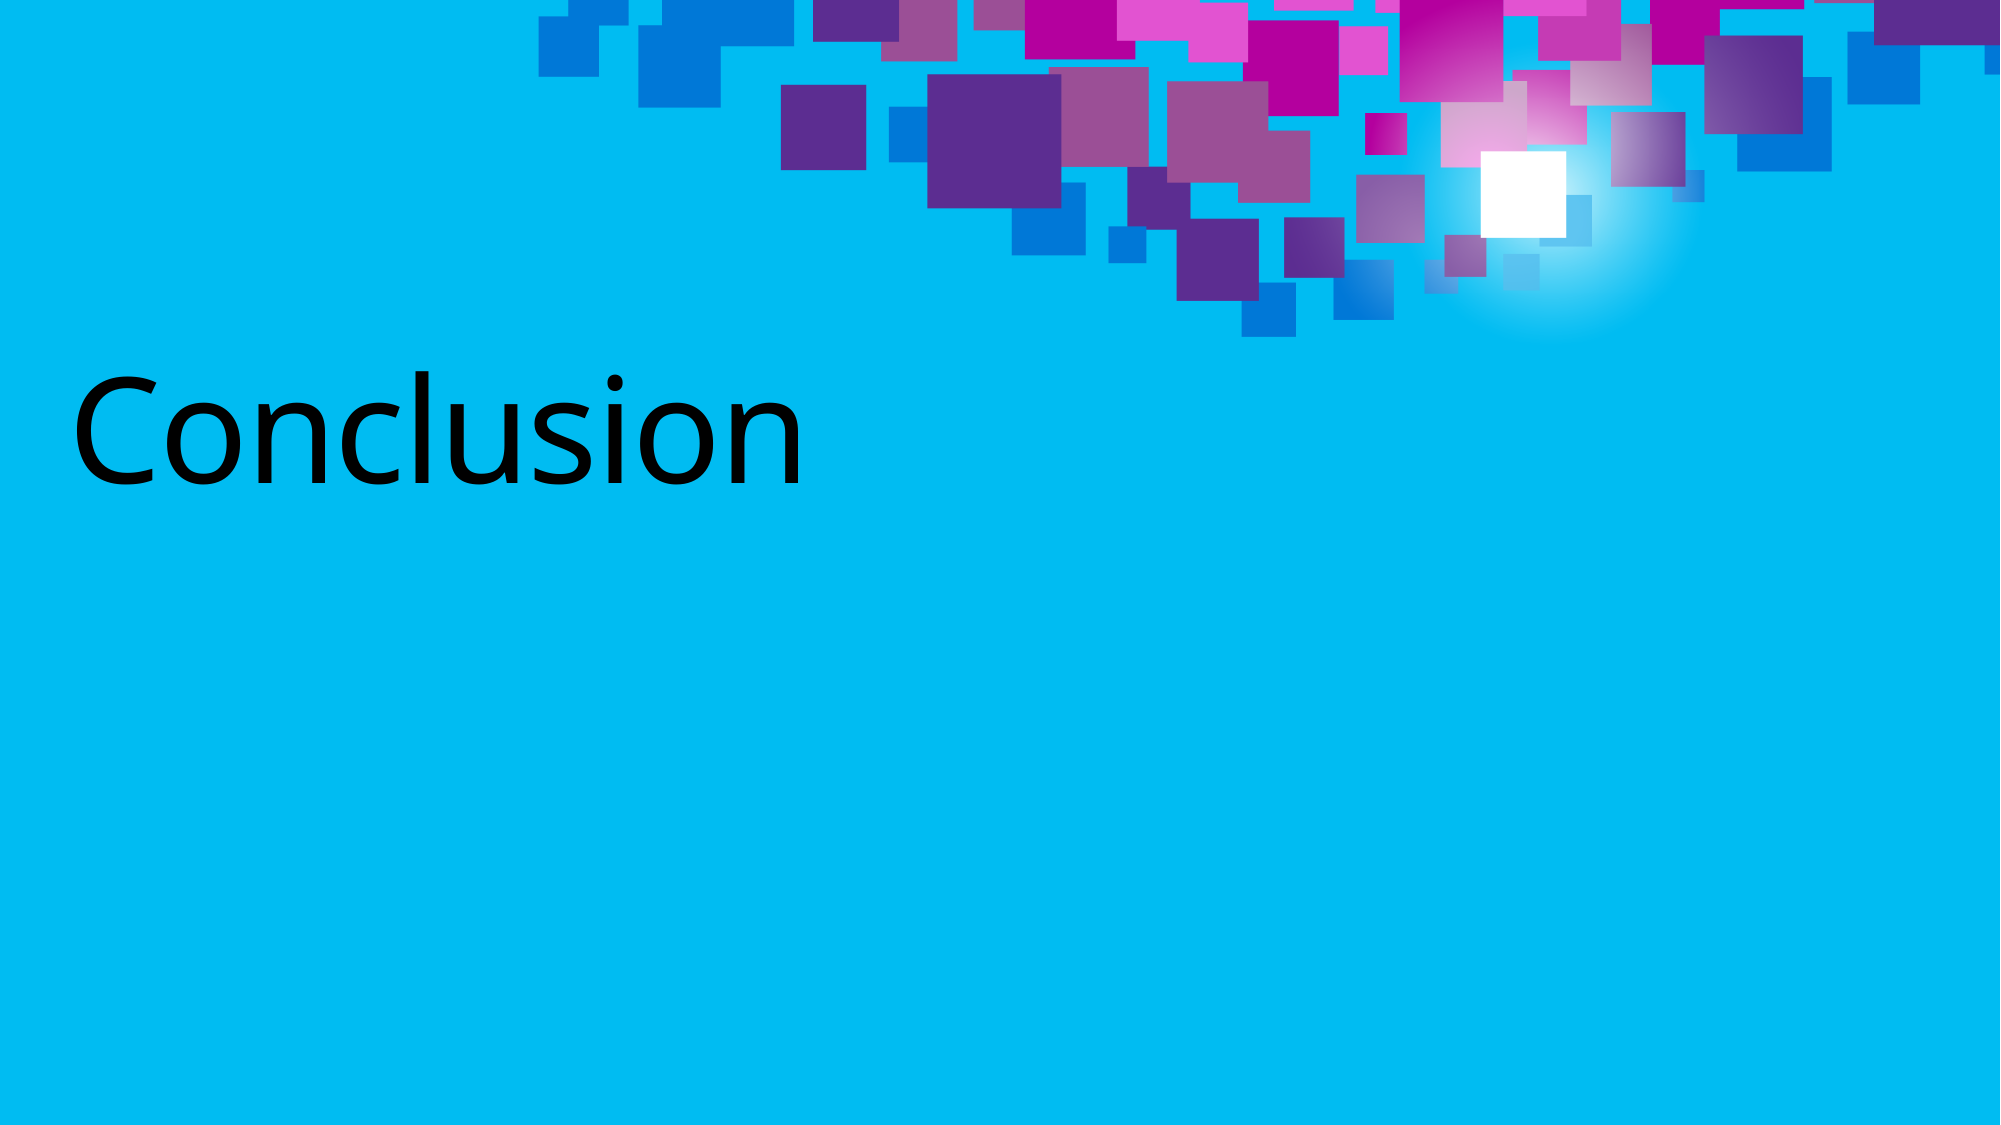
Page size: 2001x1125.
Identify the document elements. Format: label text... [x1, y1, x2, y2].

picture [814, 0, 957, 61]
picture [540, 0, 628, 76]
title Conclusion [44, 341, 1956, 532]
picture [1366, 114, 1407, 154]
picture [890, 0, 1388, 336]
picture [782, 85, 866, 169]
picture [1285, 218, 1393, 319]
picture [639, 0, 793, 106]
picture [1275, 0, 1353, 10]
picture [1815, 0, 2000, 103]
picture [1357, 0, 1831, 325]
